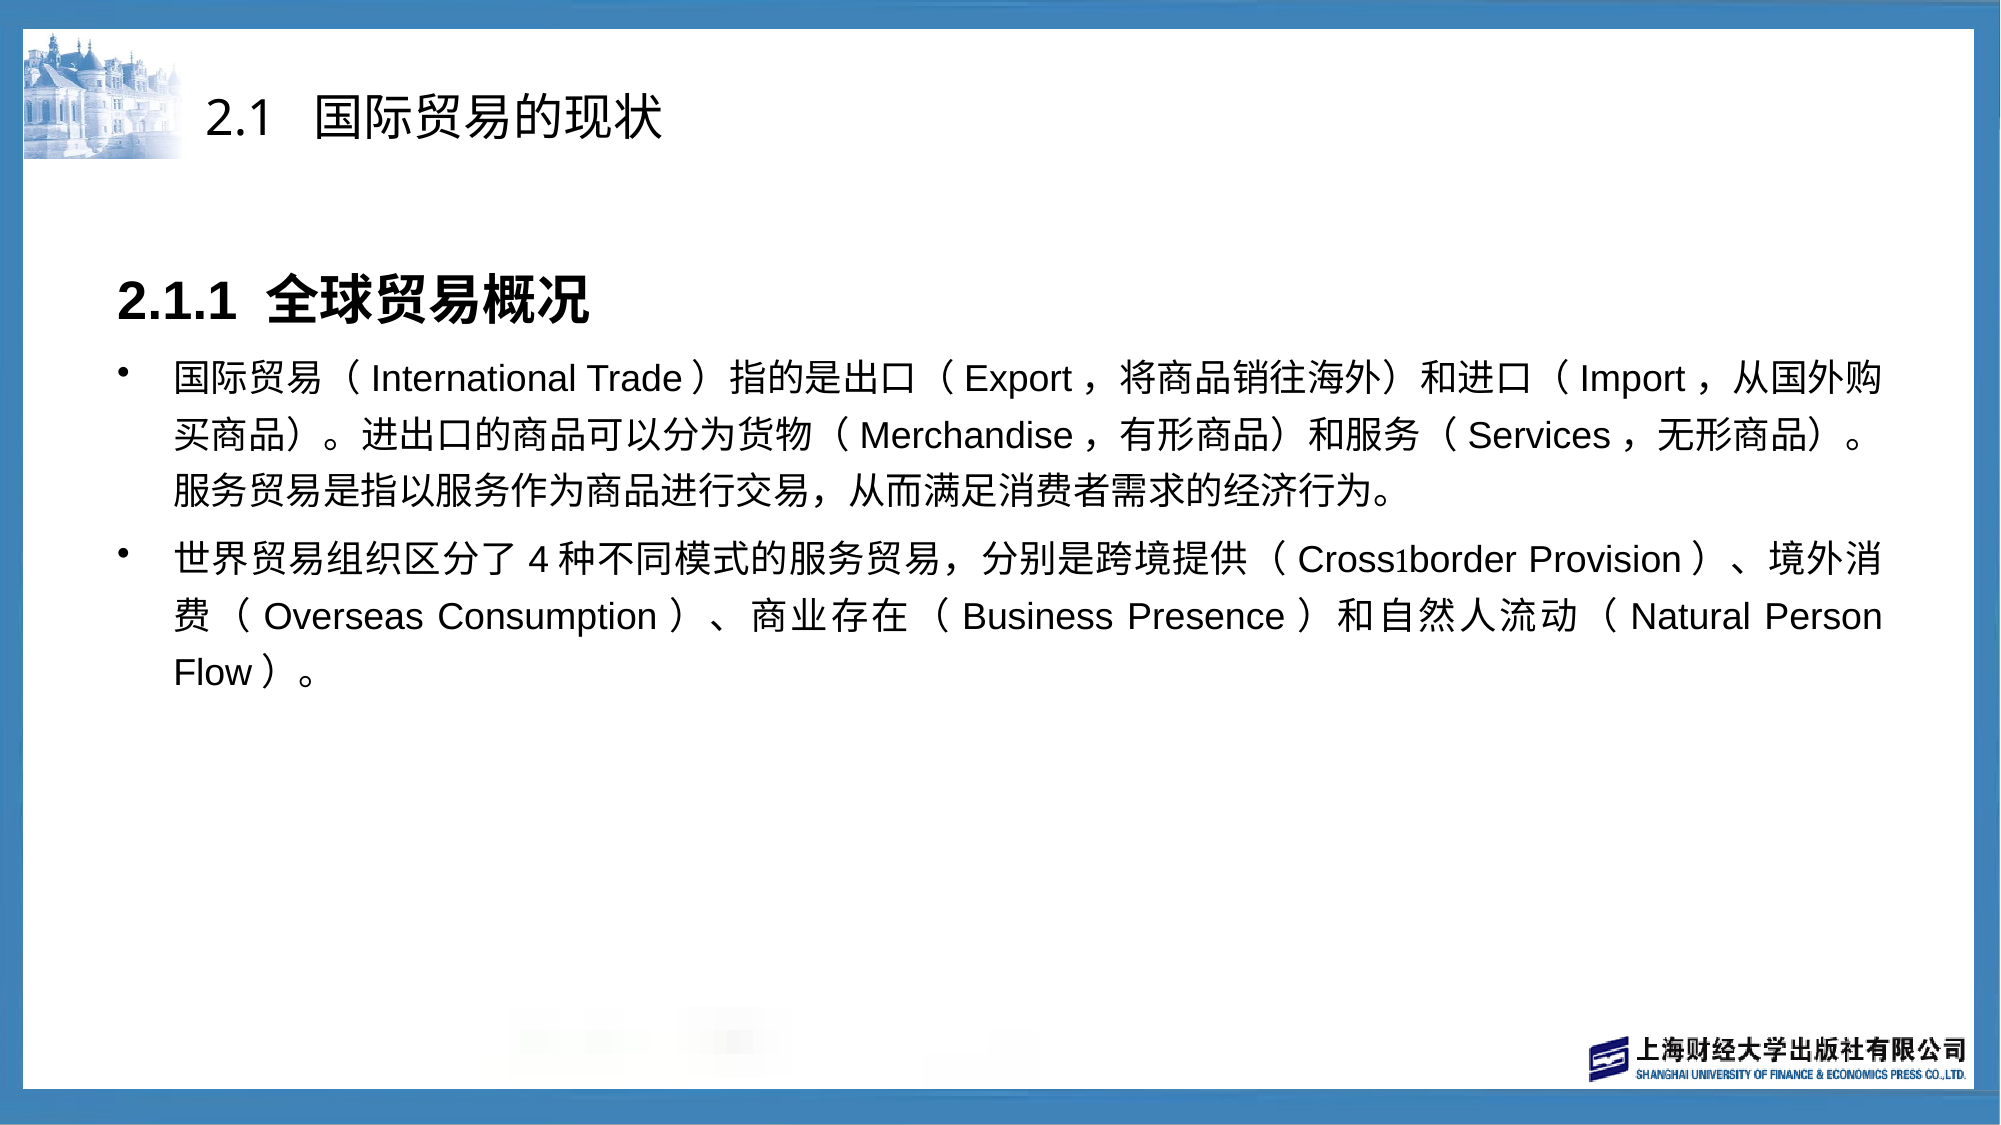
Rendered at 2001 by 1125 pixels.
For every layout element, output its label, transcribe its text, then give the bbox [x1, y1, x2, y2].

picture [0, 0, 2001, 1125]
title 2.1 国际贸易的现状 [190, 64, 1547, 168]
list 2.1.1 全球贸易概况 国际贸易（International Trade）指的是出口（Export，将商品销往海外）和进口（Import，从国外购买商品）。进出口的商品可以分为货物（Merchandise，有形商品）和服务（Services，无形商品）。服务贸易是指以服务作为商品进行交易，从而满足消费者需求的经济行为。 世界贸易组织区分了4种不同模式的服务贸易，分别是跨境提供（Crossborder Provision）、境外消费（Overseas Consumption）、商业存在（Business Presence）和自然人流动（Natural Person Flow）。 [102, 241, 1898, 1065]
